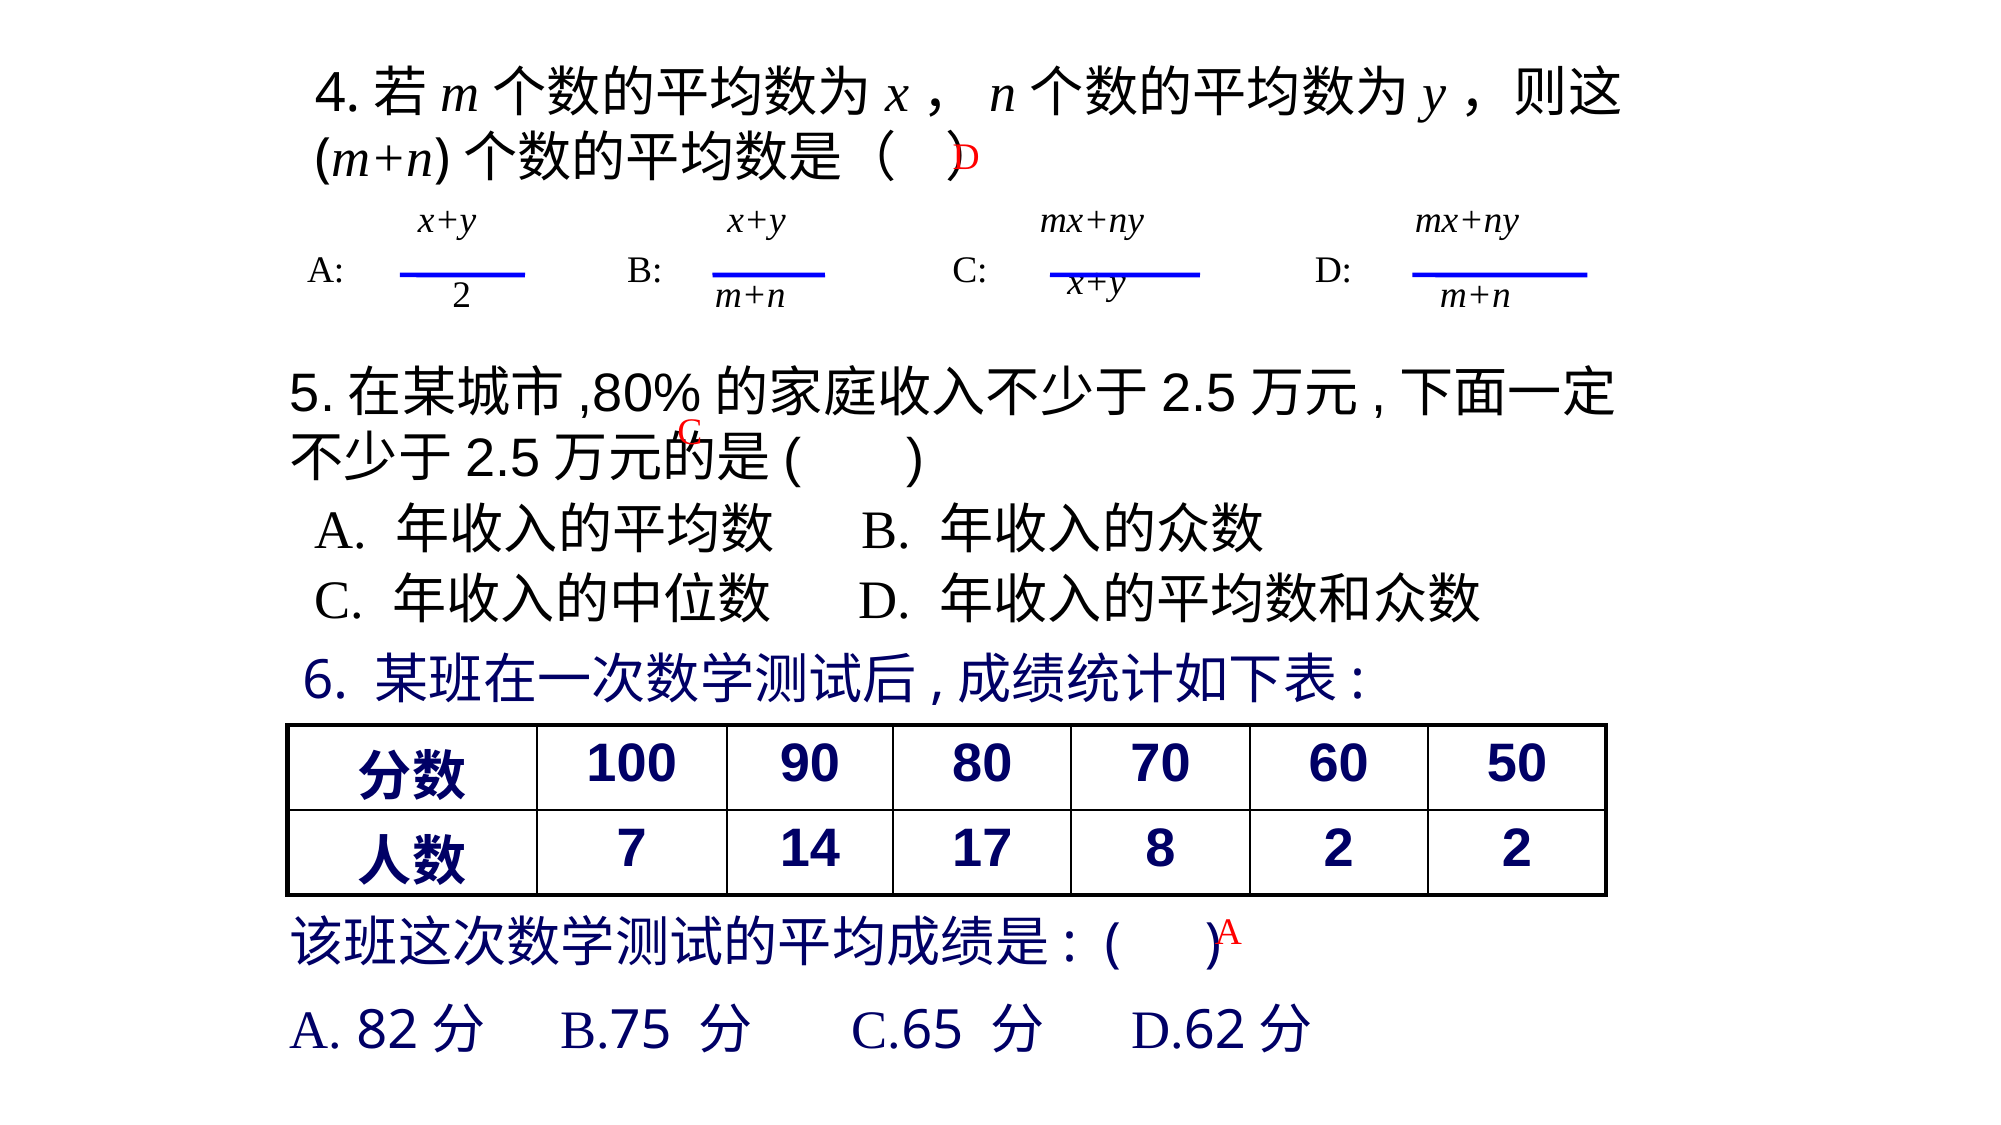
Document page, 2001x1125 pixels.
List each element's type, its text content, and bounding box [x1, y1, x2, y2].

table_header 90 [728, 727, 892, 809]
table_cell 7 [538, 811, 726, 893]
table_header 60 [1251, 727, 1427, 809]
text_box 6. 某班在一次数学测试后,成绩统计如下表: [287, 637, 1645, 718]
text_box C [662, 399, 763, 460]
text_box 该班这次数学测试的平均成绩是: ( ) [274, 899, 1480, 980]
table_header 100 [538, 727, 726, 809]
table_cell 8 [1072, 811, 1249, 893]
text_box A [1200, 899, 1300, 960]
text_box A. 年收入的平均数 B. 年收入的众数 C. 年收入的中位数 D. 年收入的平均数和众数 [300, 487, 1694, 634]
table_header 50 [1429, 727, 1604, 809]
table_cell 人数 [290, 811, 536, 893]
table_cell 17 [894, 811, 1070, 893]
table_cell 14 [728, 811, 892, 893]
text_box 5.在某城市,80%的家庭收入不少于2.5万元,下面一定不少于2.5万元的是( ) [274, 349, 1681, 495]
table_header 分数 [290, 727, 536, 809]
table_header 70 [1072, 727, 1249, 809]
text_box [287, 49, 1663, 323]
text_box A. 82分 B.75 分 C.65 分 D.62分 [275, 987, 1677, 1068]
table_cell 2 [1429, 811, 1604, 893]
table_cell 2 [1251, 811, 1427, 893]
table_header 80 [894, 727, 1070, 809]
